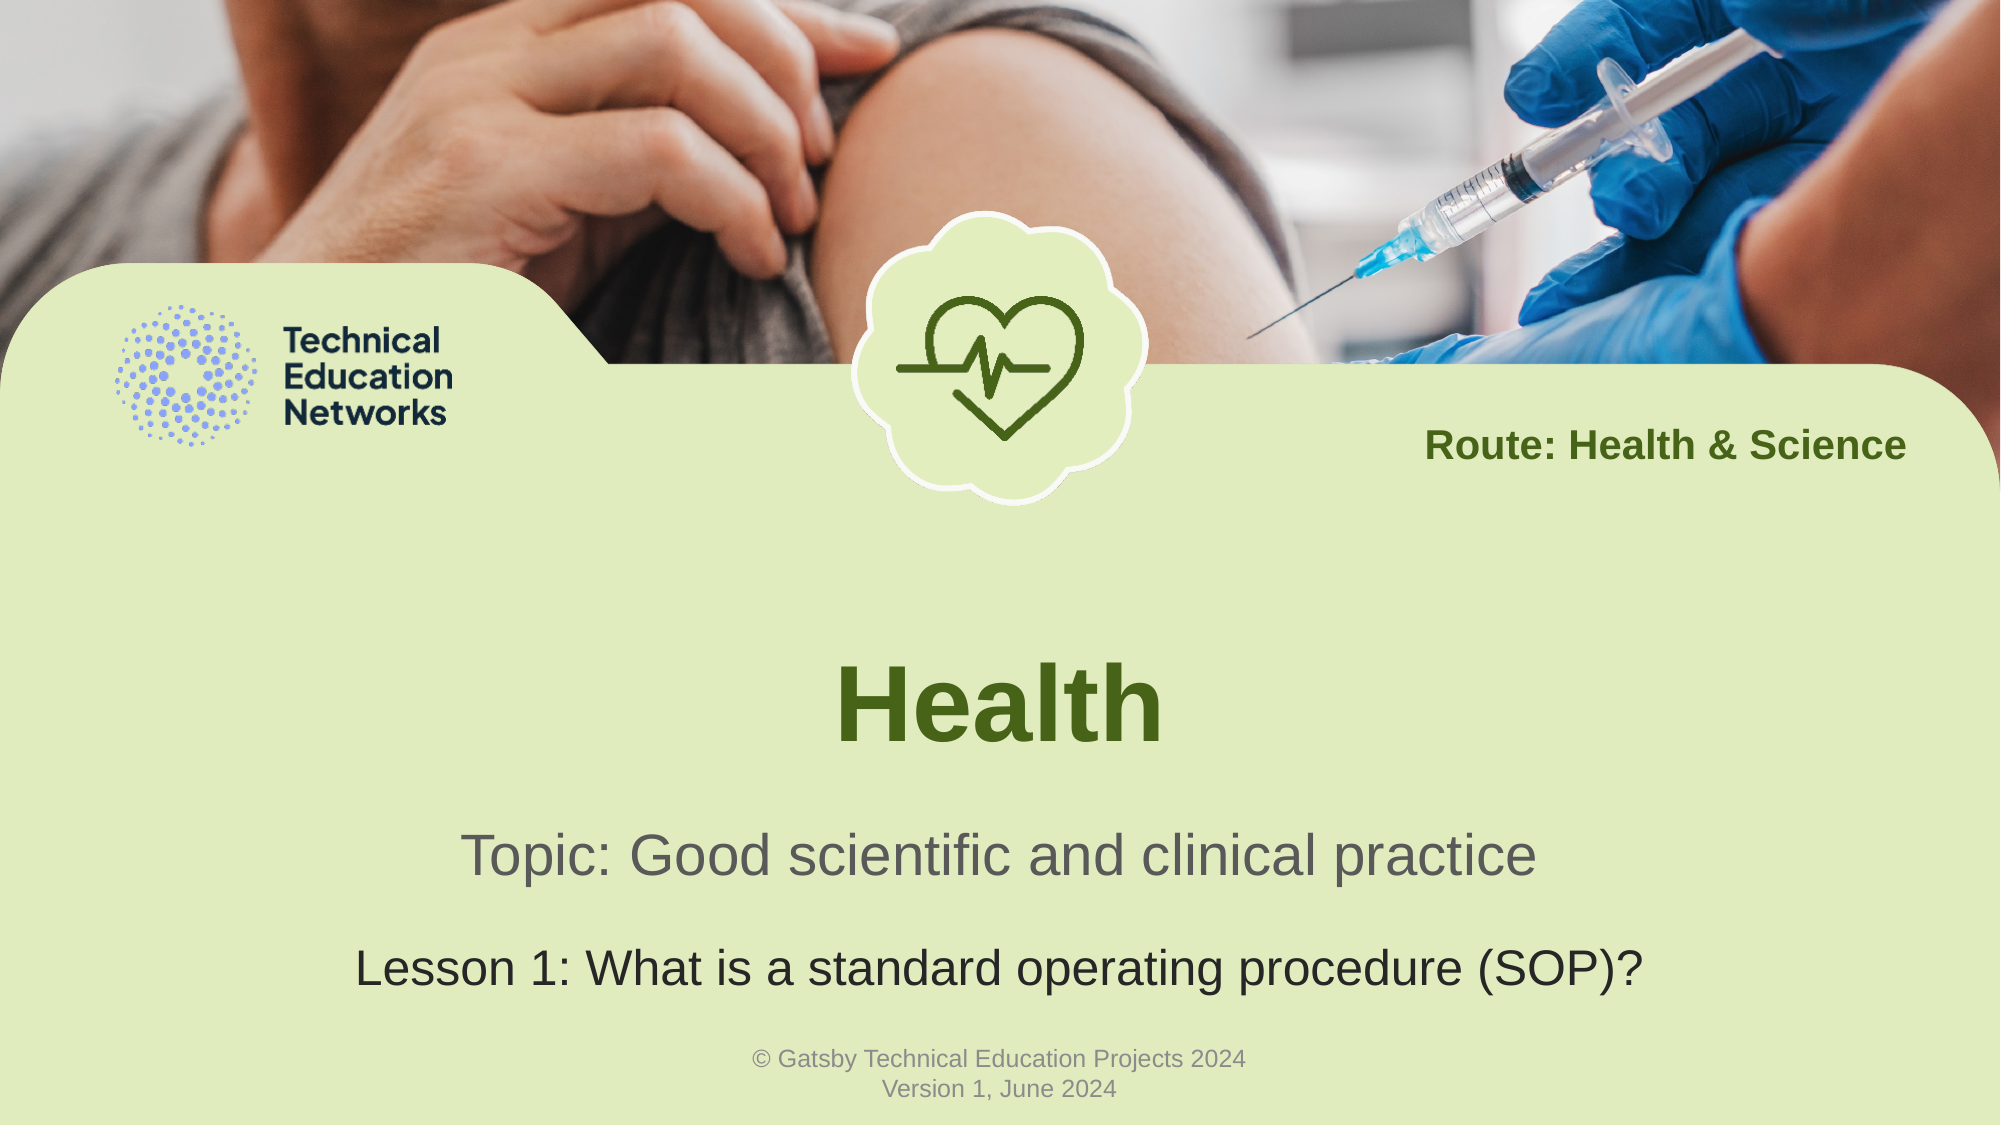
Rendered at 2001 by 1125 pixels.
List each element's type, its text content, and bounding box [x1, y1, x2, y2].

subtitle Topic: Good scientific and clinical practice [249, 804, 1750, 900]
picture [0, 0, 2001, 1125]
title Health [249, 629, 1750, 773]
list Route: Health & Science [999, 406, 1923, 494]
list Lesson 1: What is a standard operating procedure (SOP)? [249, 922, 1750, 998]
